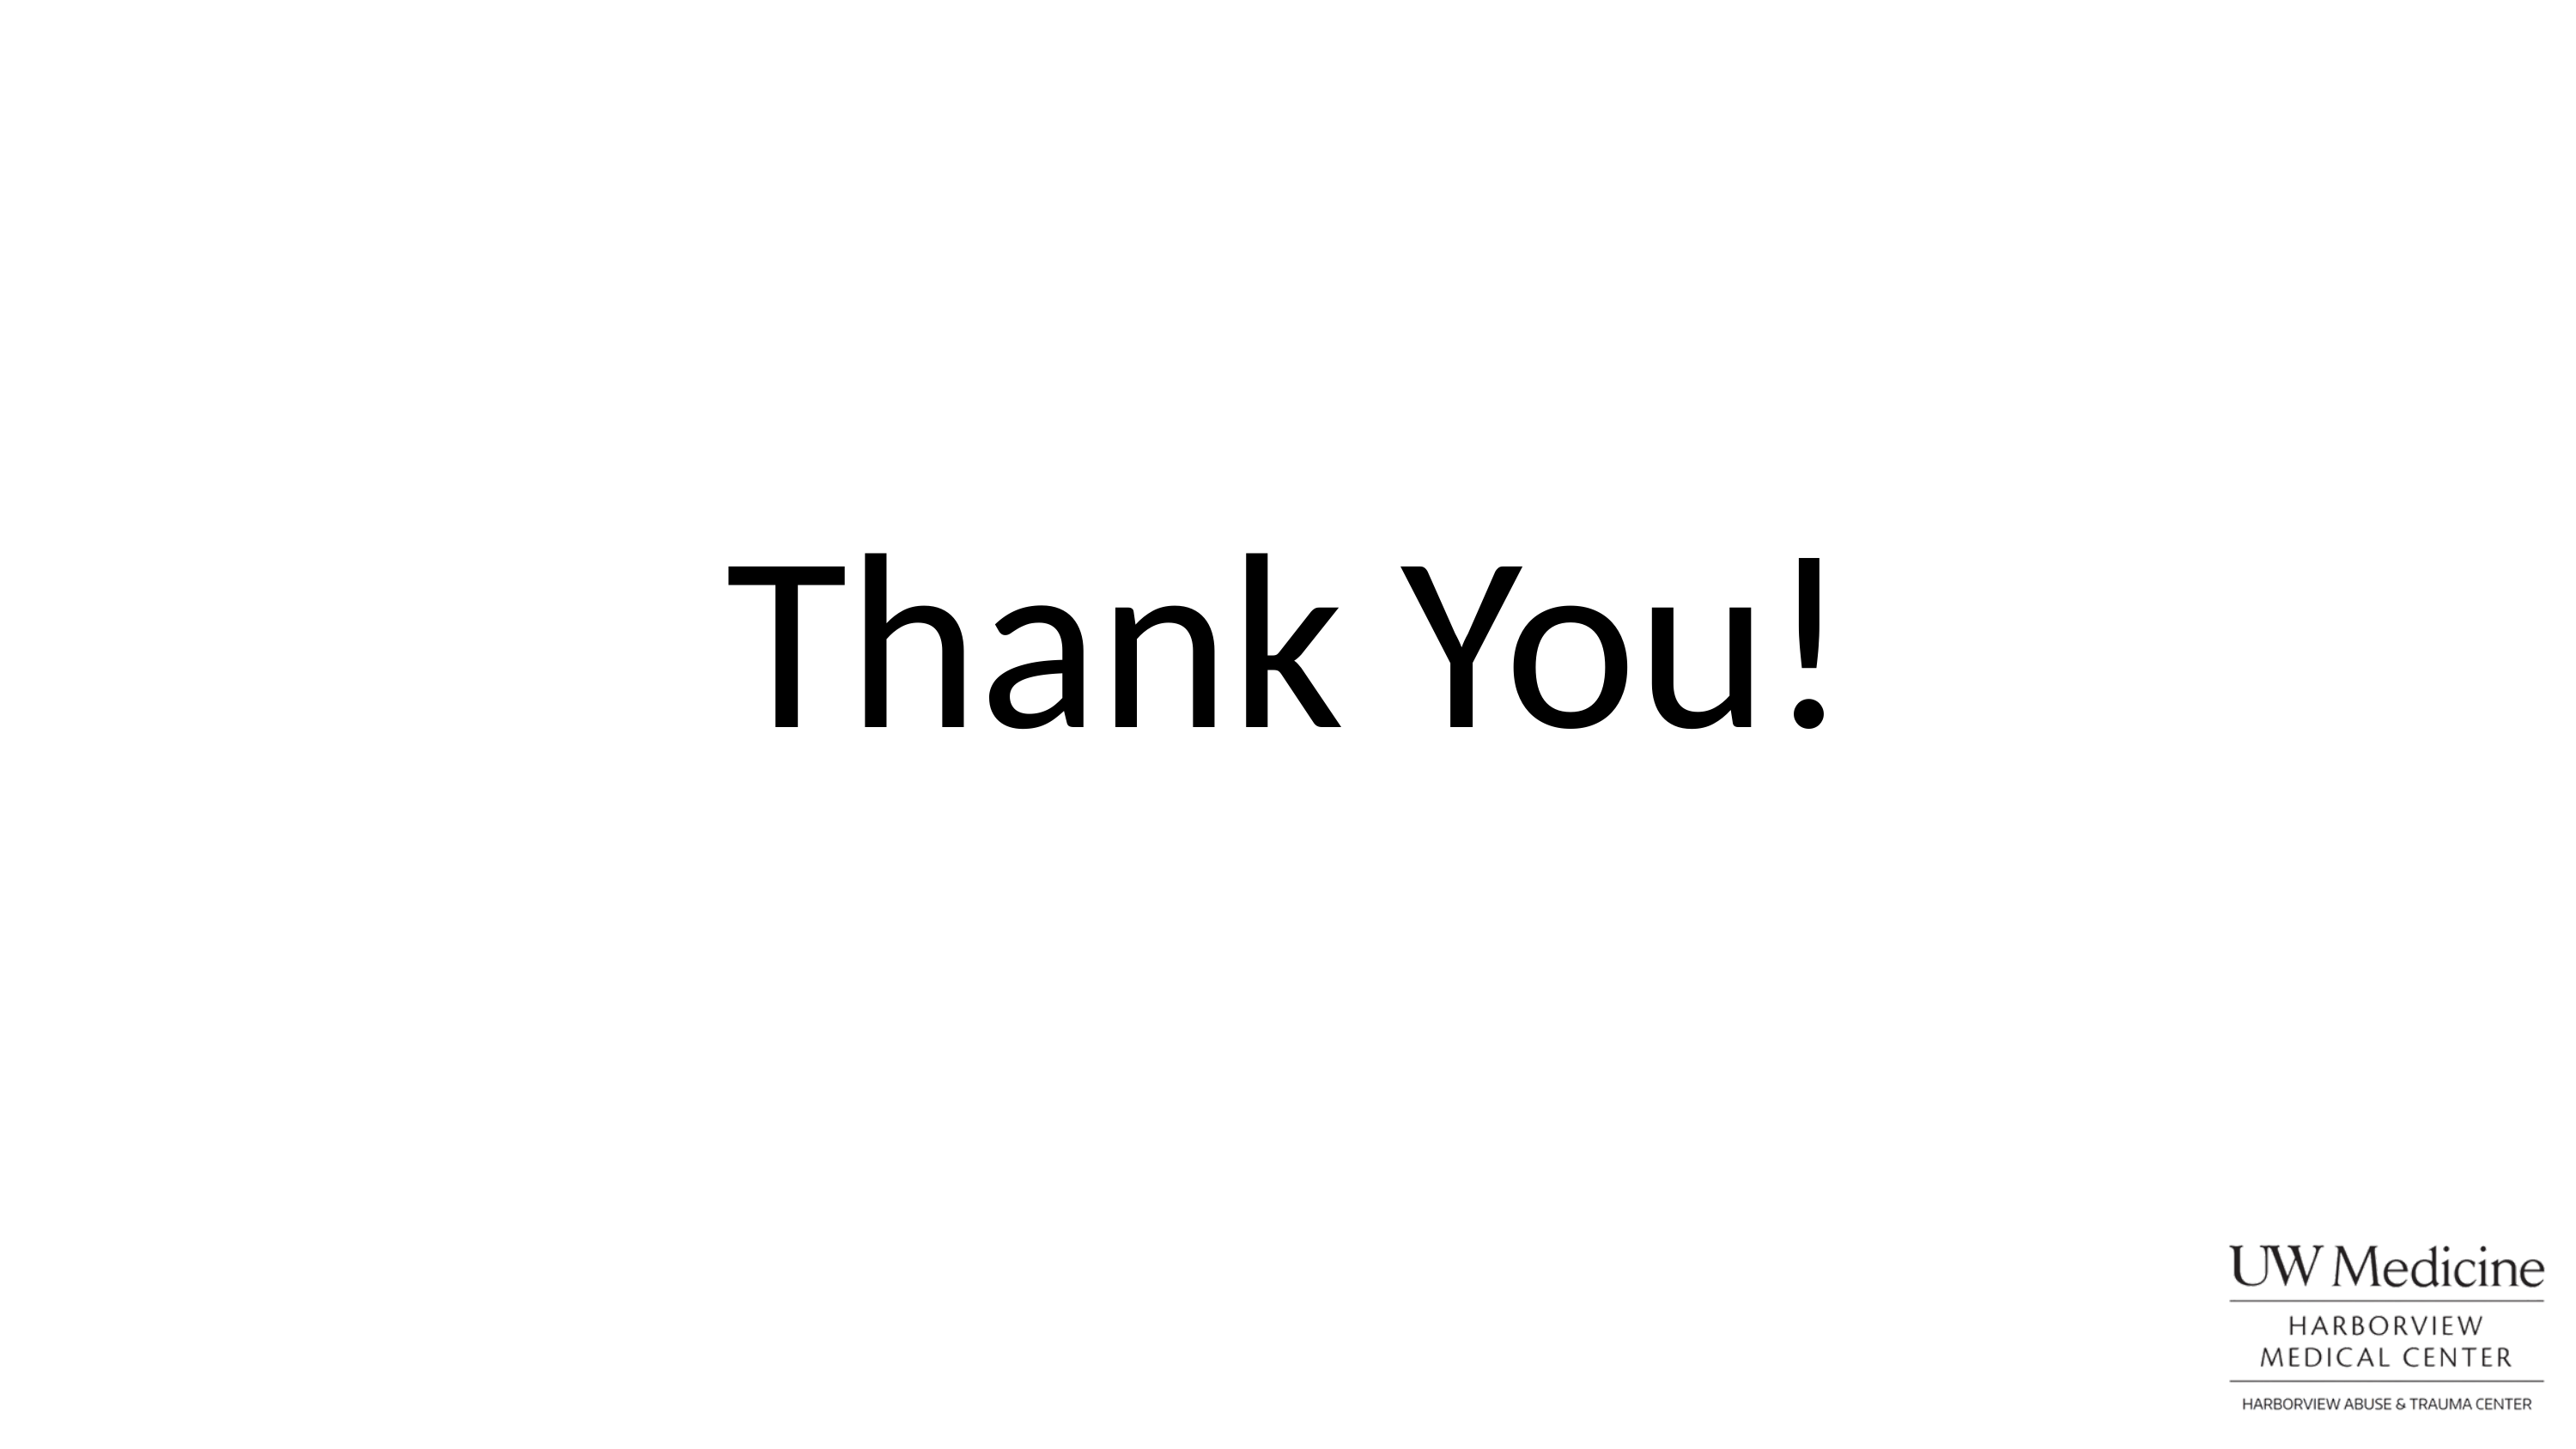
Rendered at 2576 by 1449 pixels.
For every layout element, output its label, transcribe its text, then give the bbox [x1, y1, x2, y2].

text_box Thank You! [544, 477, 2032, 779]
text_box [2198, 1222, 2576, 1449]
